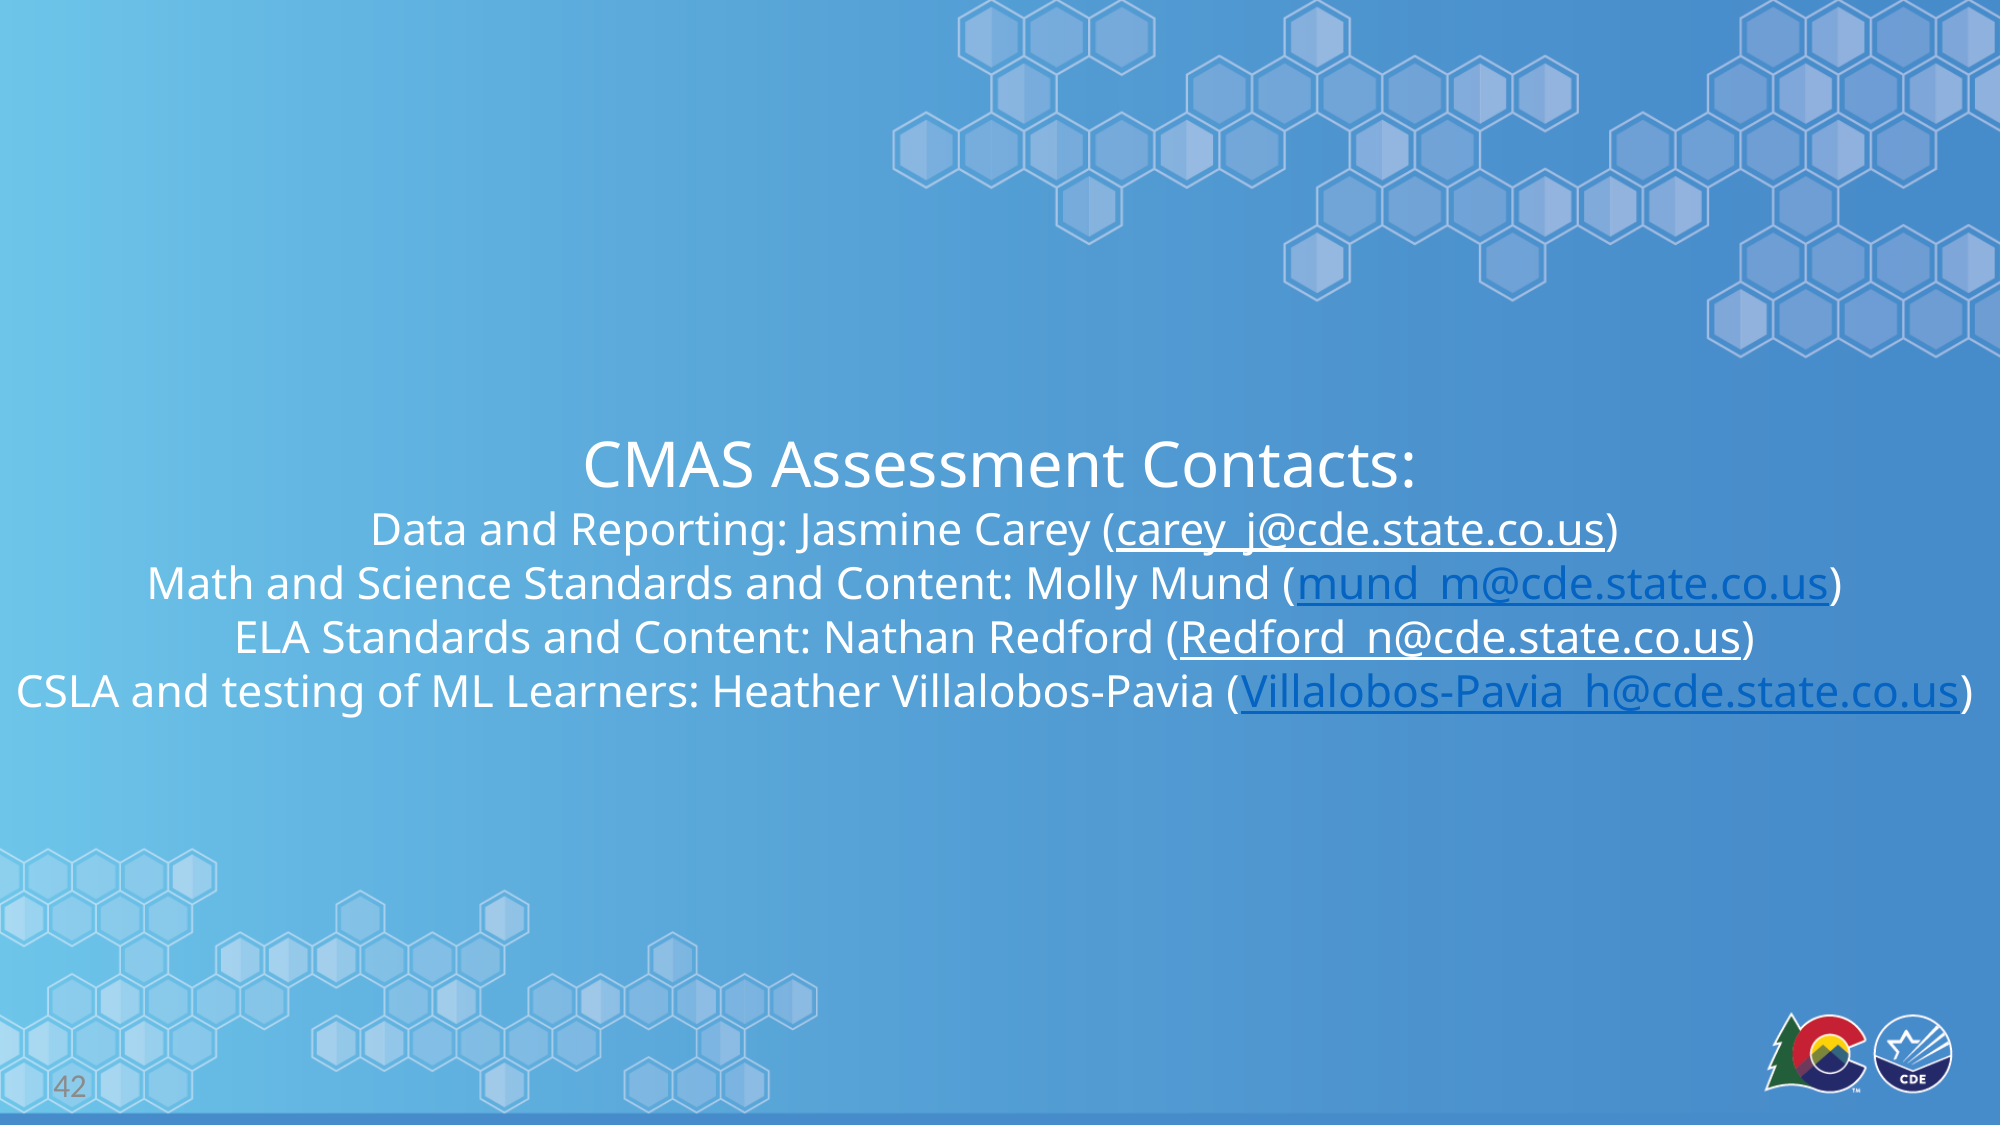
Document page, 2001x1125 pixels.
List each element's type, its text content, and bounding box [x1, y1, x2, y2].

picture [0, 810, 2000, 1125]
slide_number 42 [38, 1054, 489, 1115]
picture [0, 0, 2000, 425]
title CMAS Assessment Contacts: Data and Reporting: Jasmine Carey (carey_j@cde.state.co.us) Math and Science Standards and Content: Molly Mund (mund_m@cde.state.co.us) ELA Standards and Content: Nathan Redford (Redford_n@cde.state.co.us) CSLA and testing of ML Learners: Heather Villalobos-Pavia (Villalobos-Pavia_h@cde.state.co.us) [0, 425, 2000, 810]
